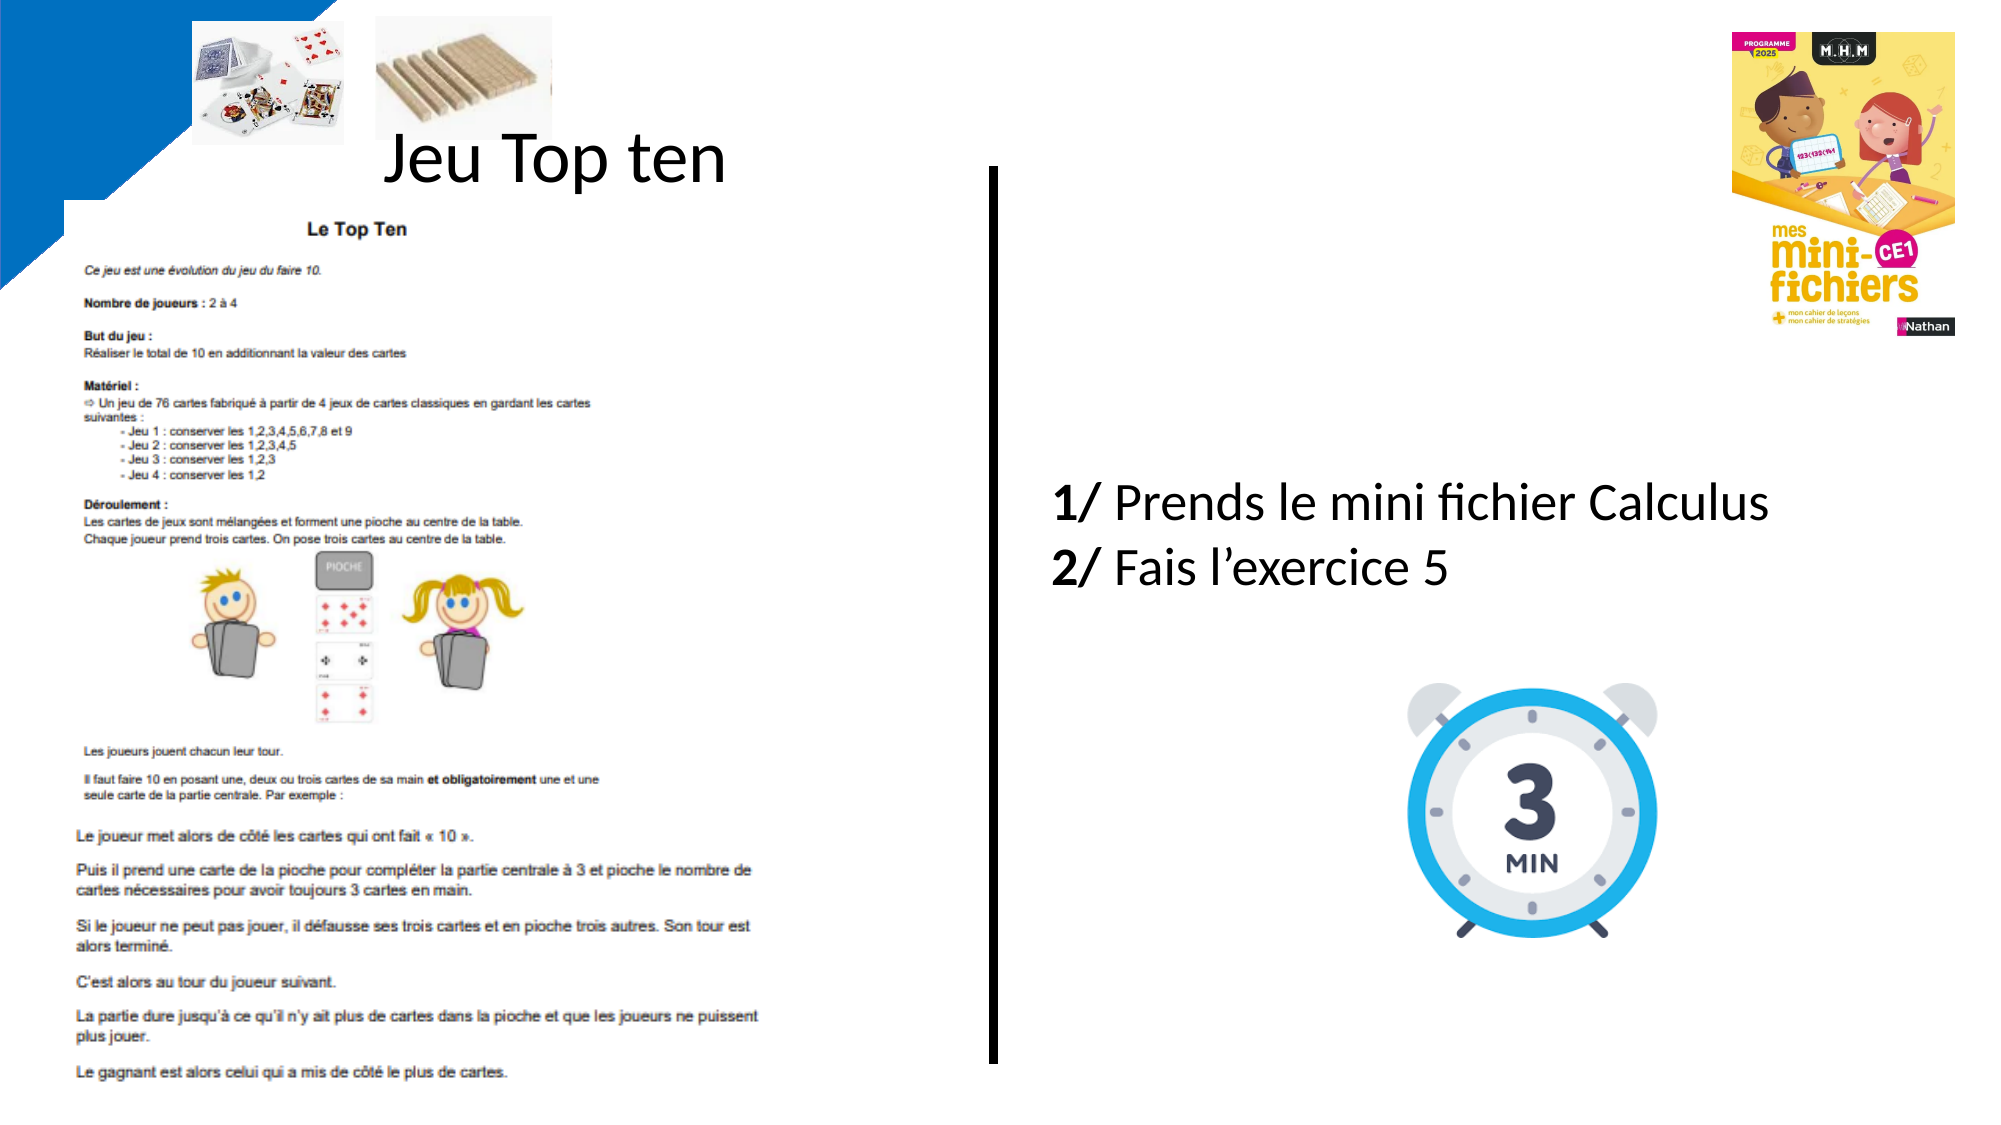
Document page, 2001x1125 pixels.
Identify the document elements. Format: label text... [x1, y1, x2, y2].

picture [59, 200, 779, 1100]
picture [375, 16, 553, 140]
picture [1732, 32, 1955, 343]
picture [192, 21, 344, 145]
picture [1405, 683, 1660, 938]
text_box Jeu Top ten [215, 100, 897, 205]
text_box 1/ Prends le mini fichier Calculus 2/ Fais l’exercice 5 [1036, 458, 1957, 604]
text_box [0, 0, 337, 290]
